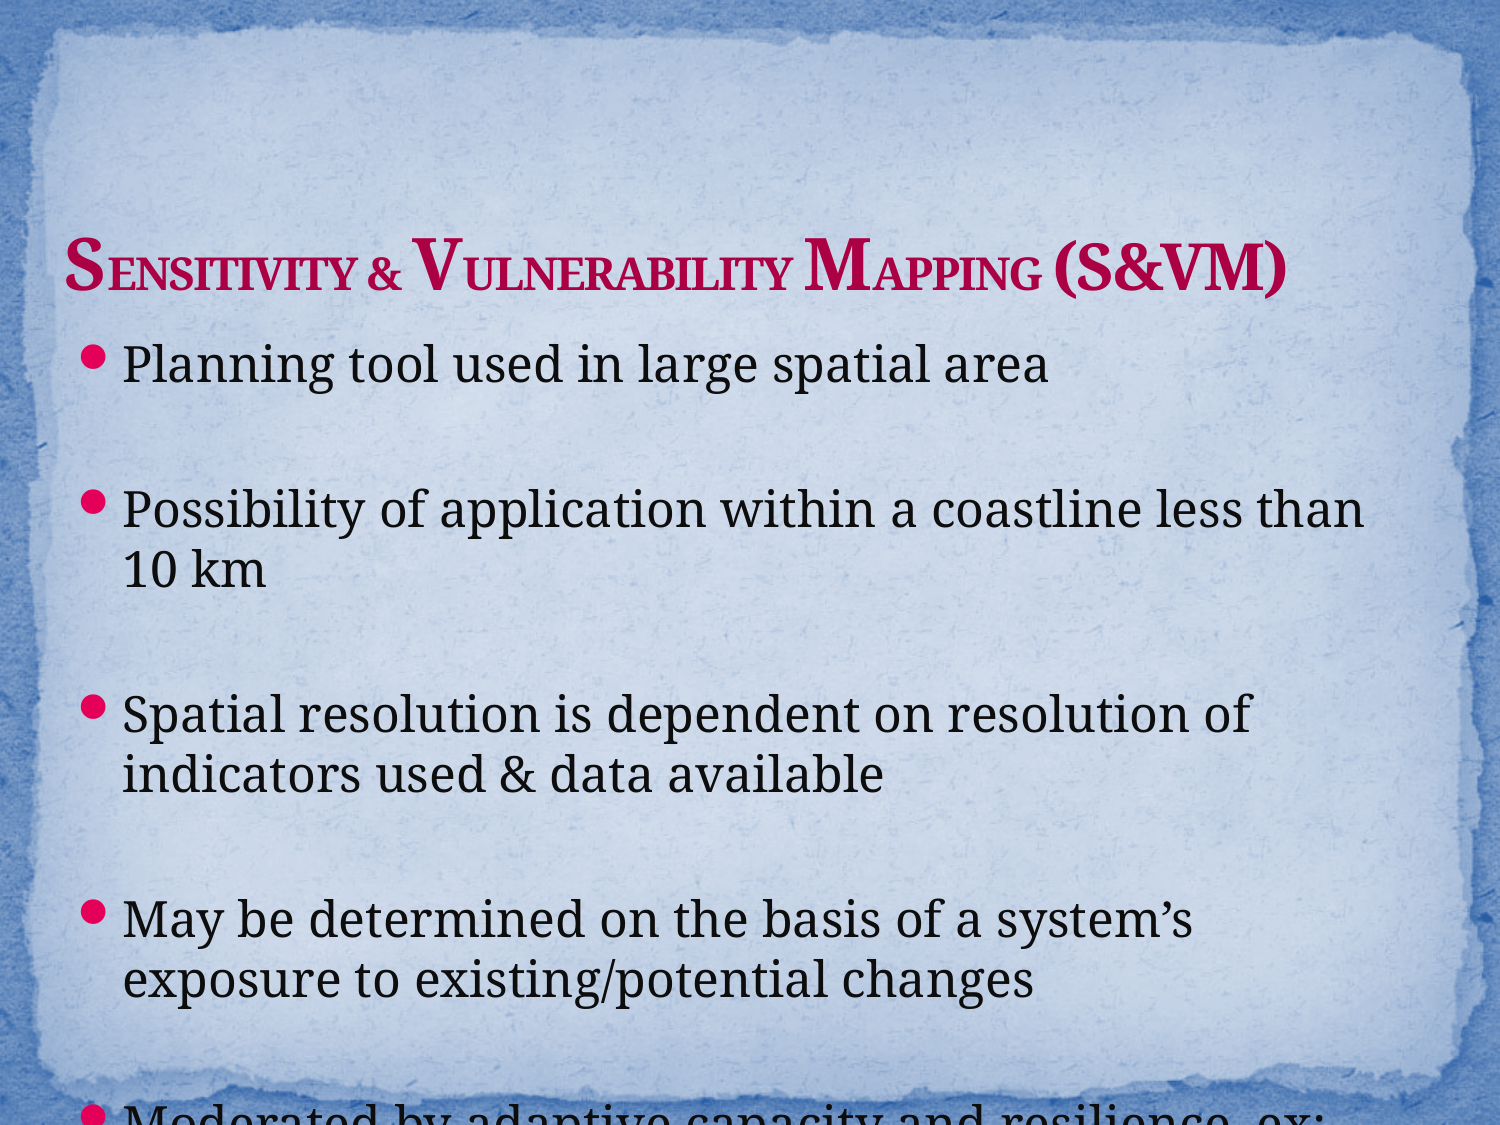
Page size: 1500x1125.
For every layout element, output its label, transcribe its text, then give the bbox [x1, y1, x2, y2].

list Planning tool used in large spatial area Possibility of application within a coastline less than 10 km Spatial resolution is dependent on resolution of indicators used & data available May be determined on the basis of a system’s exposure to existing/potential changes Moderated by adaptive capacity and resilience, ex: erosion [62, 324, 1425, 1075]
title SENSITIVITY & VULNERABILITY MAPPING (S&VM) [49, 162, 1400, 313]
